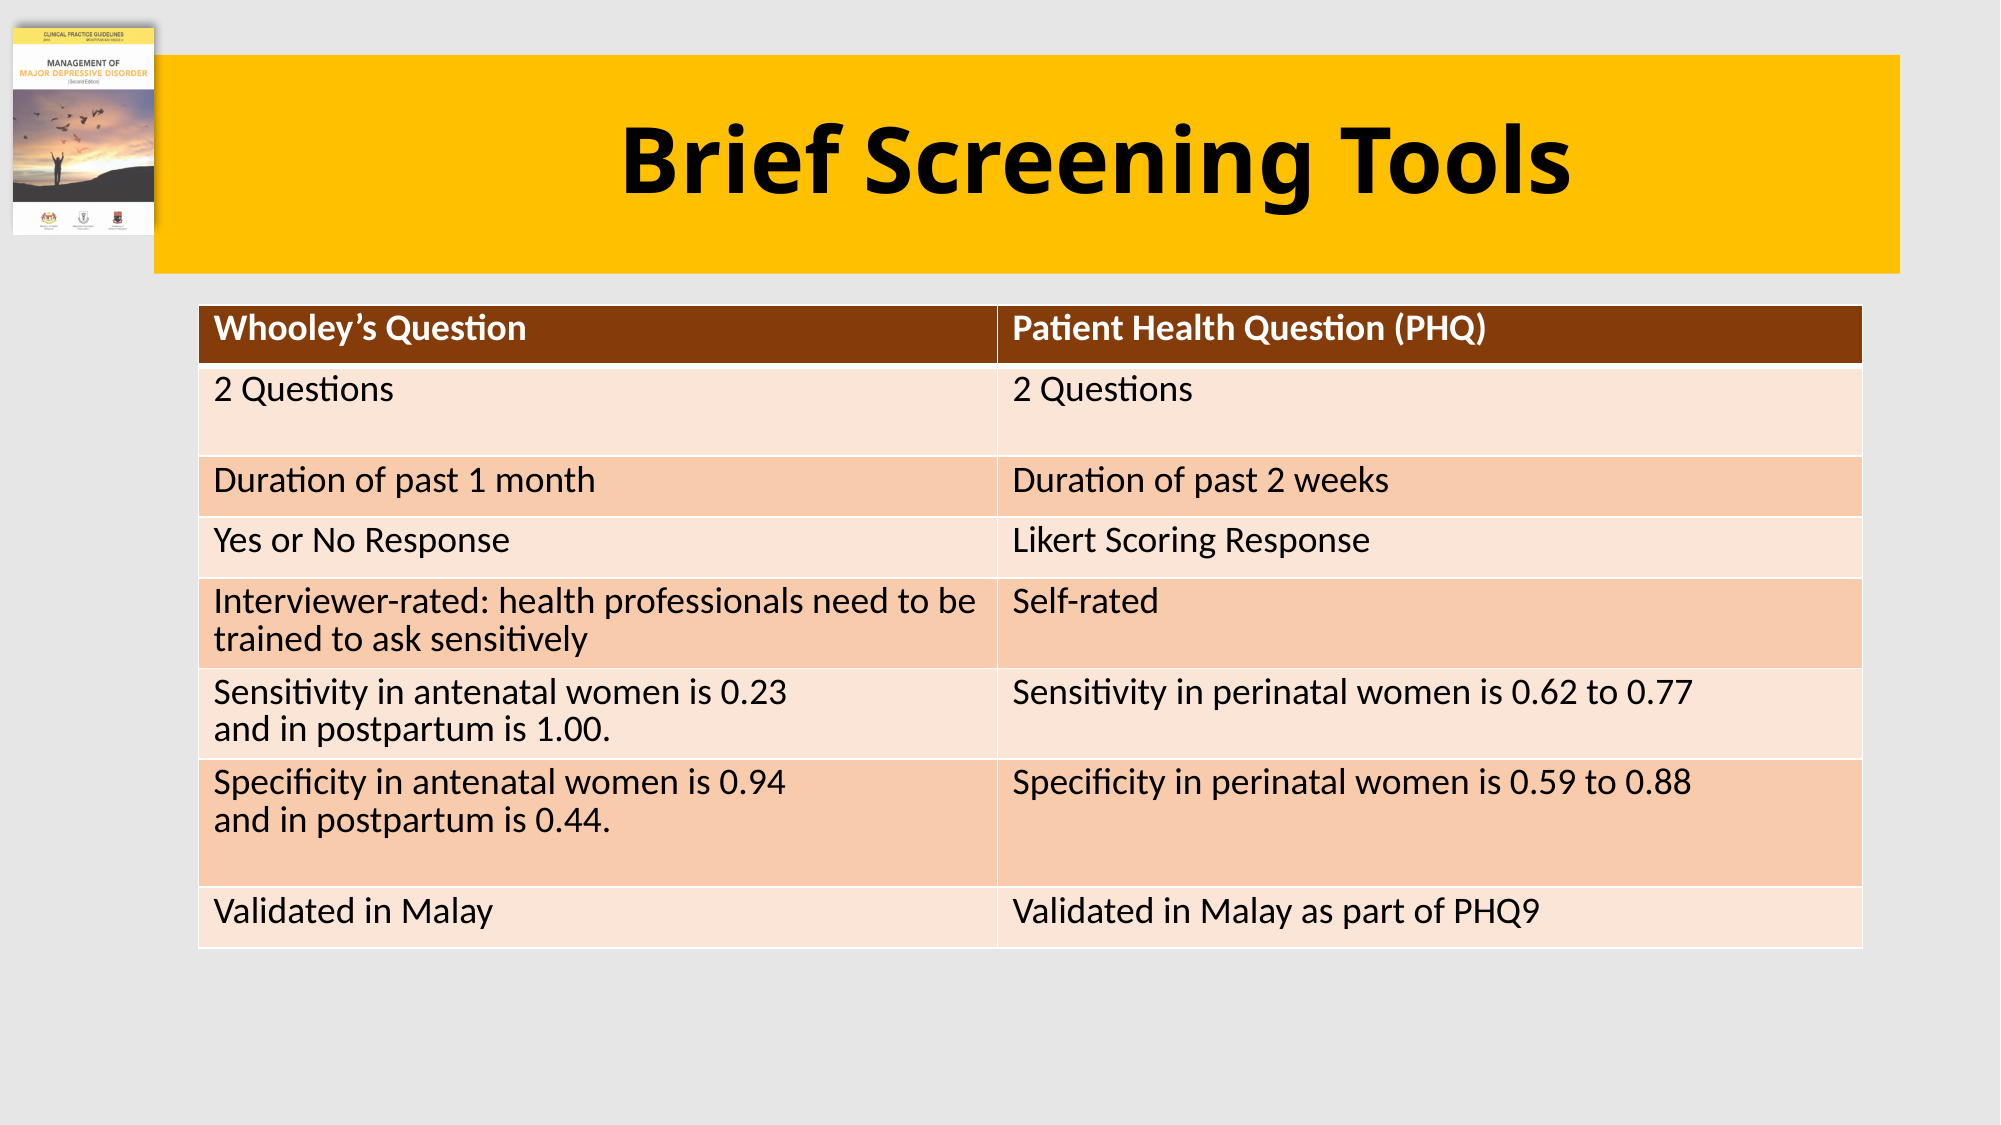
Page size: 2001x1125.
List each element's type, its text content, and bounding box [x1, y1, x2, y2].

table_cell Sensitivity in antenatal women is 0.23 and in postpartum is 1.00. [199, 669, 997, 758]
picture [13, 28, 154, 235]
table_cell 2 Questions [199, 369, 997, 455]
table_cell Yes or No Response [199, 518, 997, 577]
table_cell Validated in Malay as part of PHQ9 [998, 888, 1862, 947]
table_cell Specificity in perinatal women is 0.59 to 0.88 [998, 760, 1862, 886]
table_cell Duration of past 2 weeks [998, 457, 1862, 516]
table_cell Likert Scoring Response [998, 518, 1862, 577]
table_header Patient Health Question (PHQ) [998, 306, 1862, 363]
table_cell Duration of past 1 month [199, 457, 997, 516]
title Brief Screening Tools [153, 54, 1900, 274]
table_cell Self-rated [998, 579, 1862, 668]
table_cell Interviewer-rated: health professionals need to be trained to ask sensitively [199, 579, 997, 668]
table_cell Specificity in antenatal women is 0.94 and in postpartum is 0.44. [199, 760, 997, 886]
table_cell Sensitivity in perinatal women is 0.62 to 0.77 [998, 669, 1862, 758]
table_cell 2 Questions [998, 369, 1862, 455]
table_cell Validated in Malay [199, 888, 997, 947]
table_header Whooley’s Question [199, 306, 997, 363]
